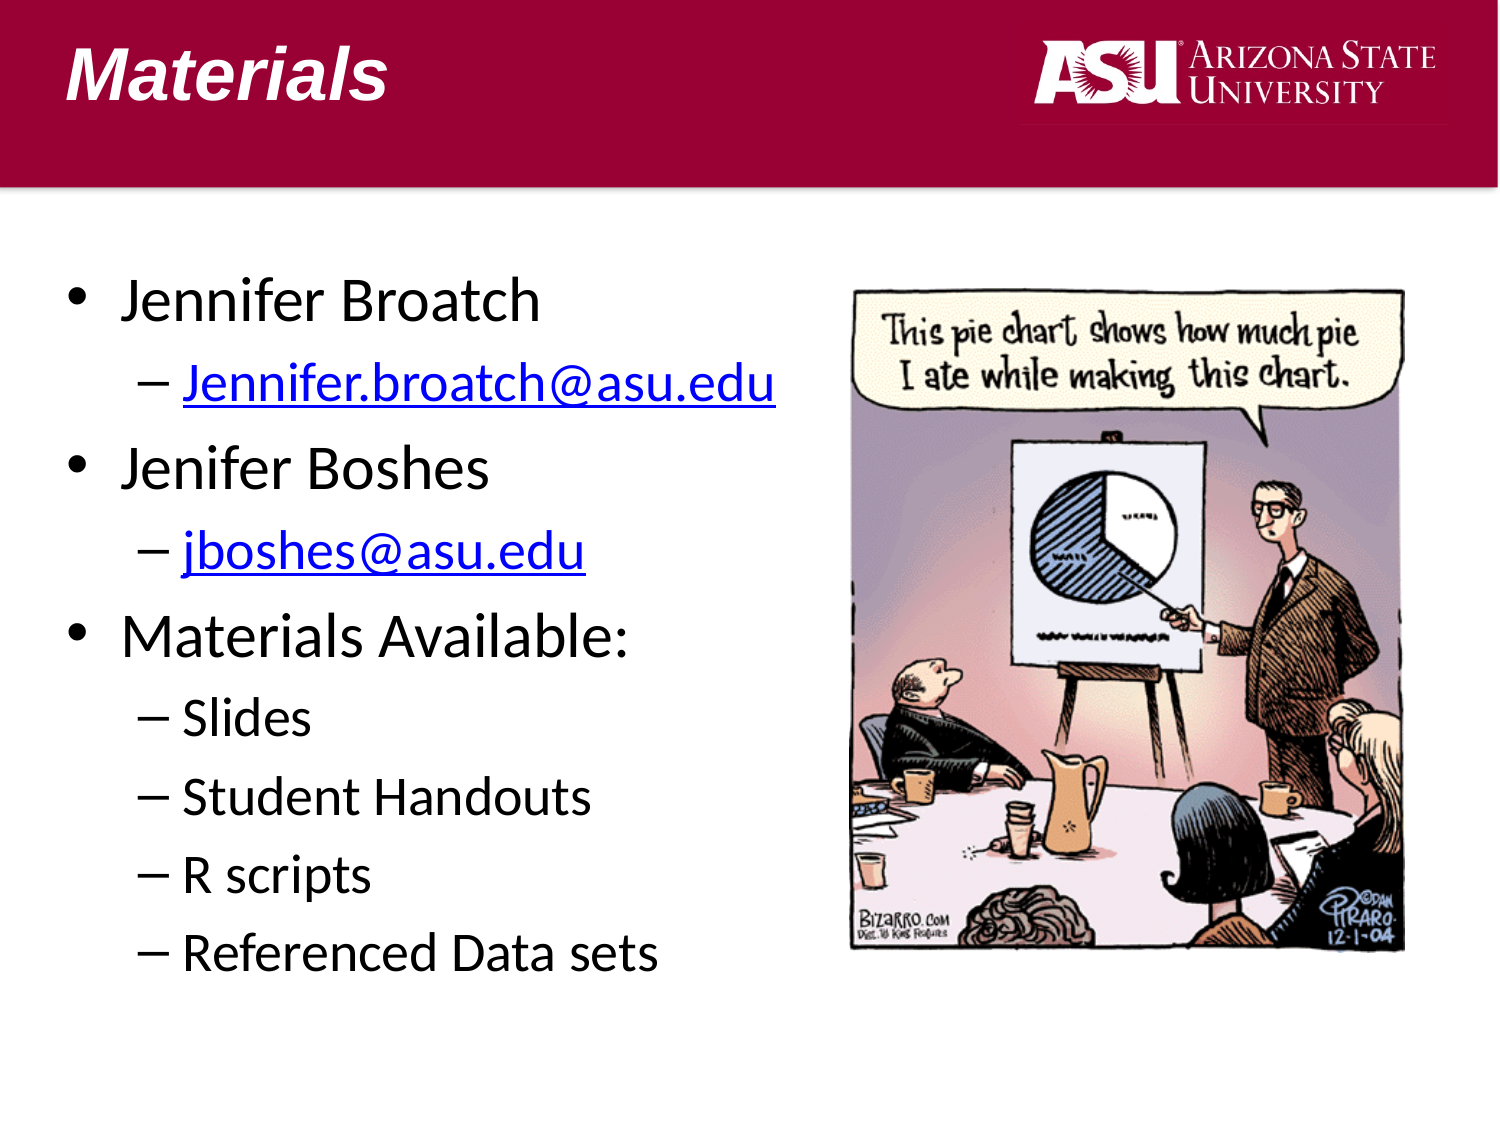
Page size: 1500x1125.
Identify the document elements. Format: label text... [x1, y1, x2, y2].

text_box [0, 0, 1498, 188]
picture [1018, 21, 1448, 126]
list Jennifer Broatch Jennifer.broatch@asu.edu Jenifer Boshes jboshes@asu.edu Materials Available: Slides Student Handouts R scripts Referenced Data sets [51, 249, 1401, 993]
picture [849, 287, 1405, 954]
